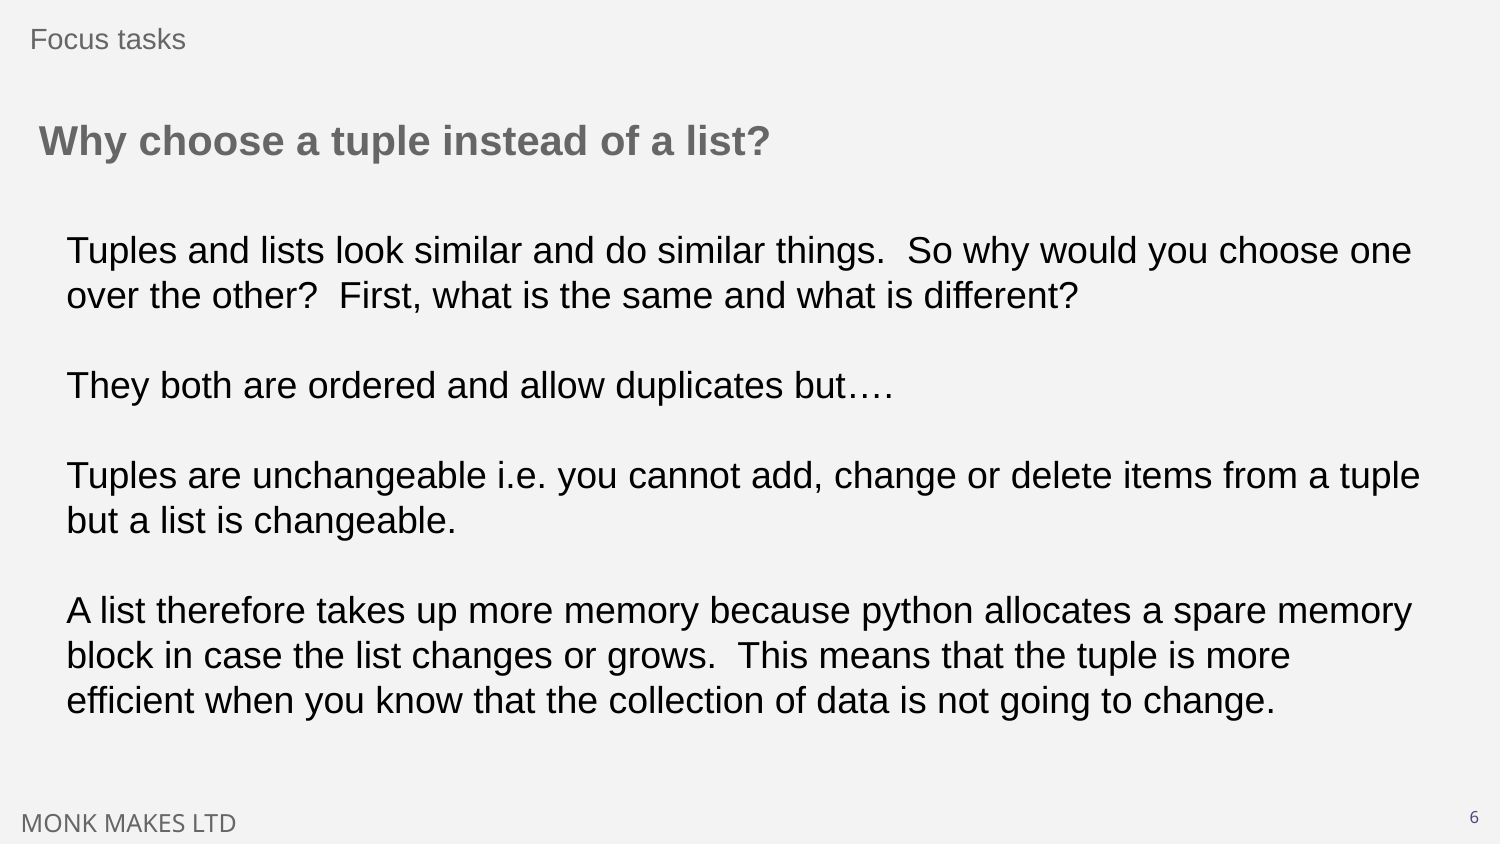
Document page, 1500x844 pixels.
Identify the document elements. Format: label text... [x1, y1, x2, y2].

text_box Tuples and lists look similar and do similar things. So why would you choose one over the other? First, what is the same and what is different? They both are ordered and allow duplicates but…. Tuples are unchangeable i.e. you cannot add, change or delete items from a tuple but a list is changeable. A list therefore takes up more memory because python allocates a spare memory block in case the list changes or grows. This means that the tuple is more efficient when you know that the collection of data is not going to change. [51, 211, 1437, 754]
slide_number ‹#› [1448, 792, 1500, 844]
title Why choose a tuple instead of a list? [23, 81, 1422, 198]
subtitle Focus tasks [14, 0, 1500, 52]
